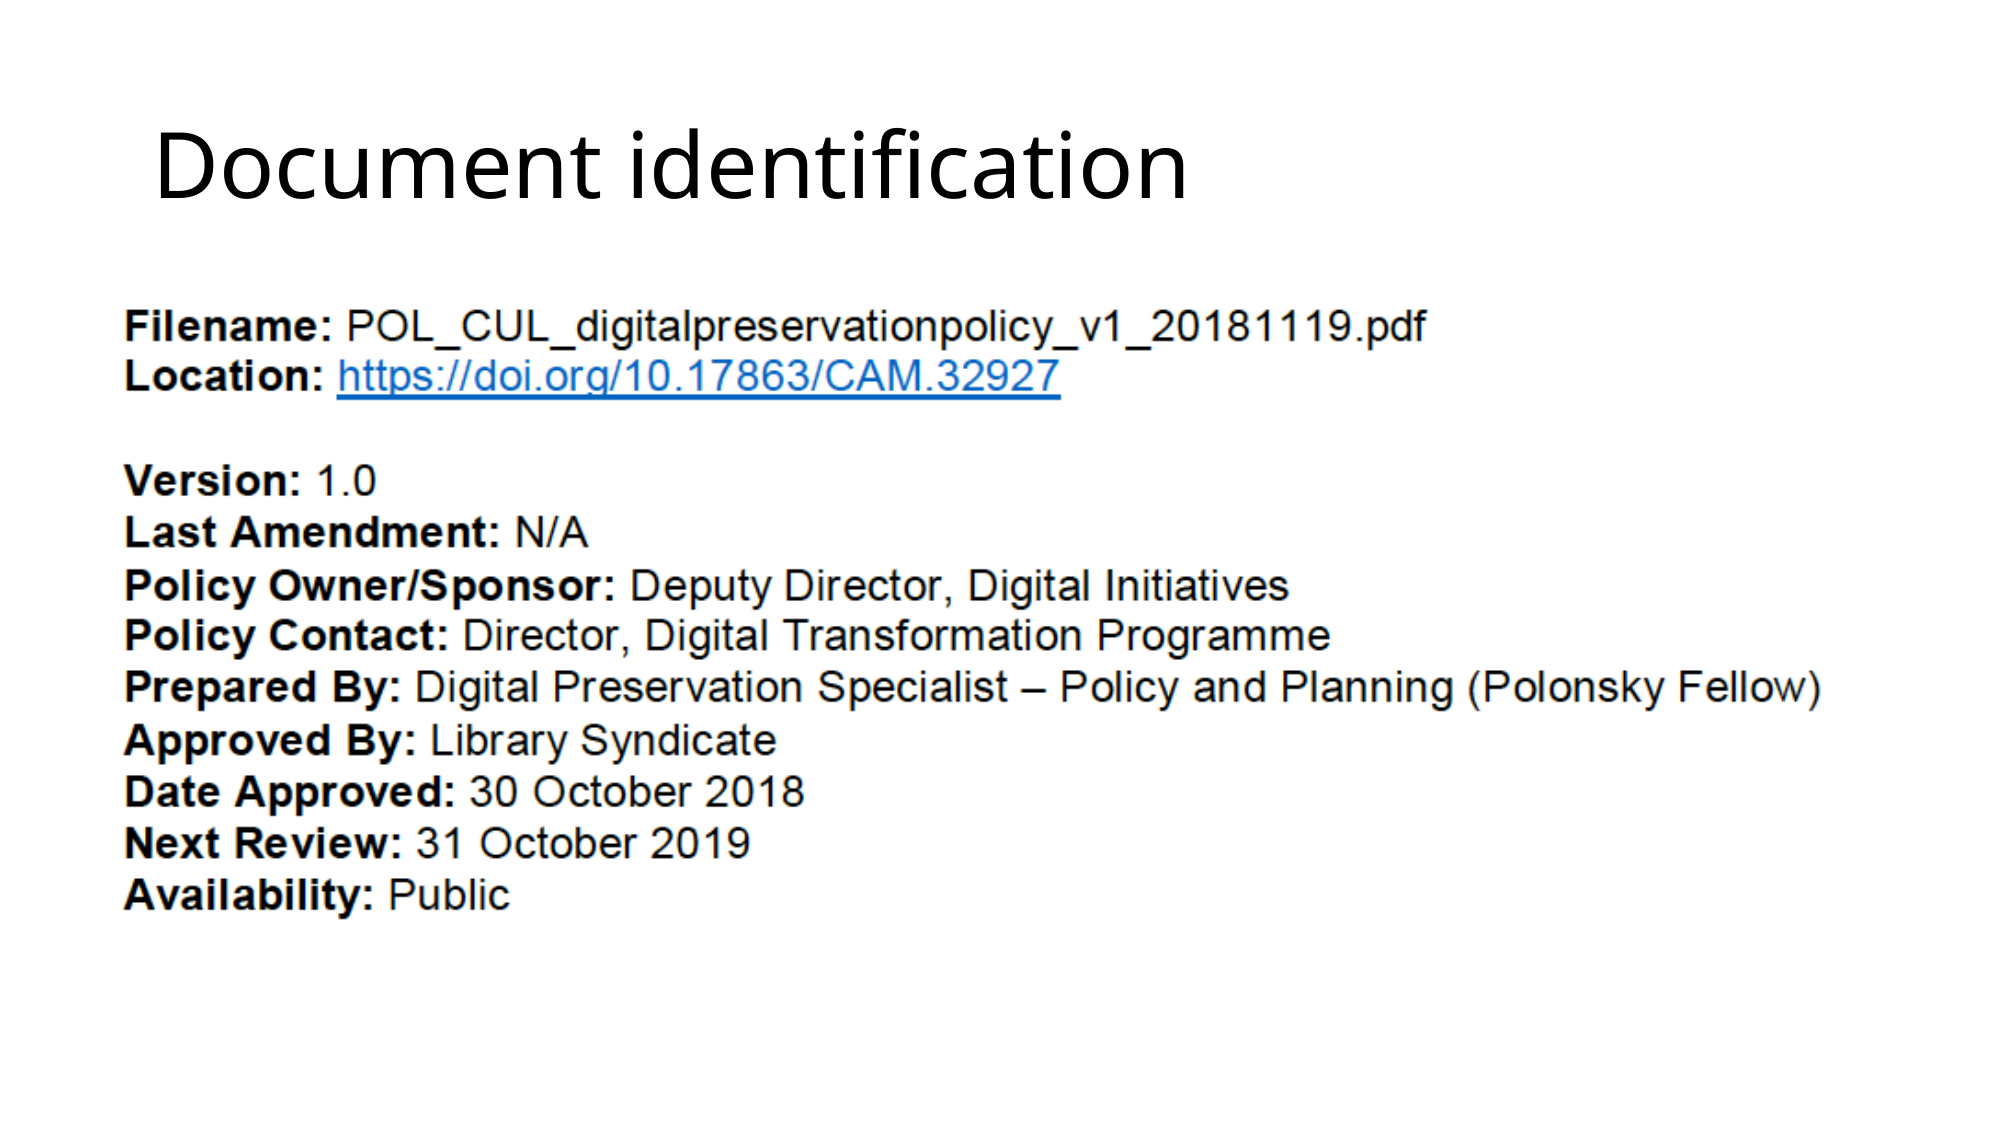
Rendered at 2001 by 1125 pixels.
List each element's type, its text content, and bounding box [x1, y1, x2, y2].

picture [87, 277, 1863, 936]
title Document identification [137, 59, 1863, 277]
